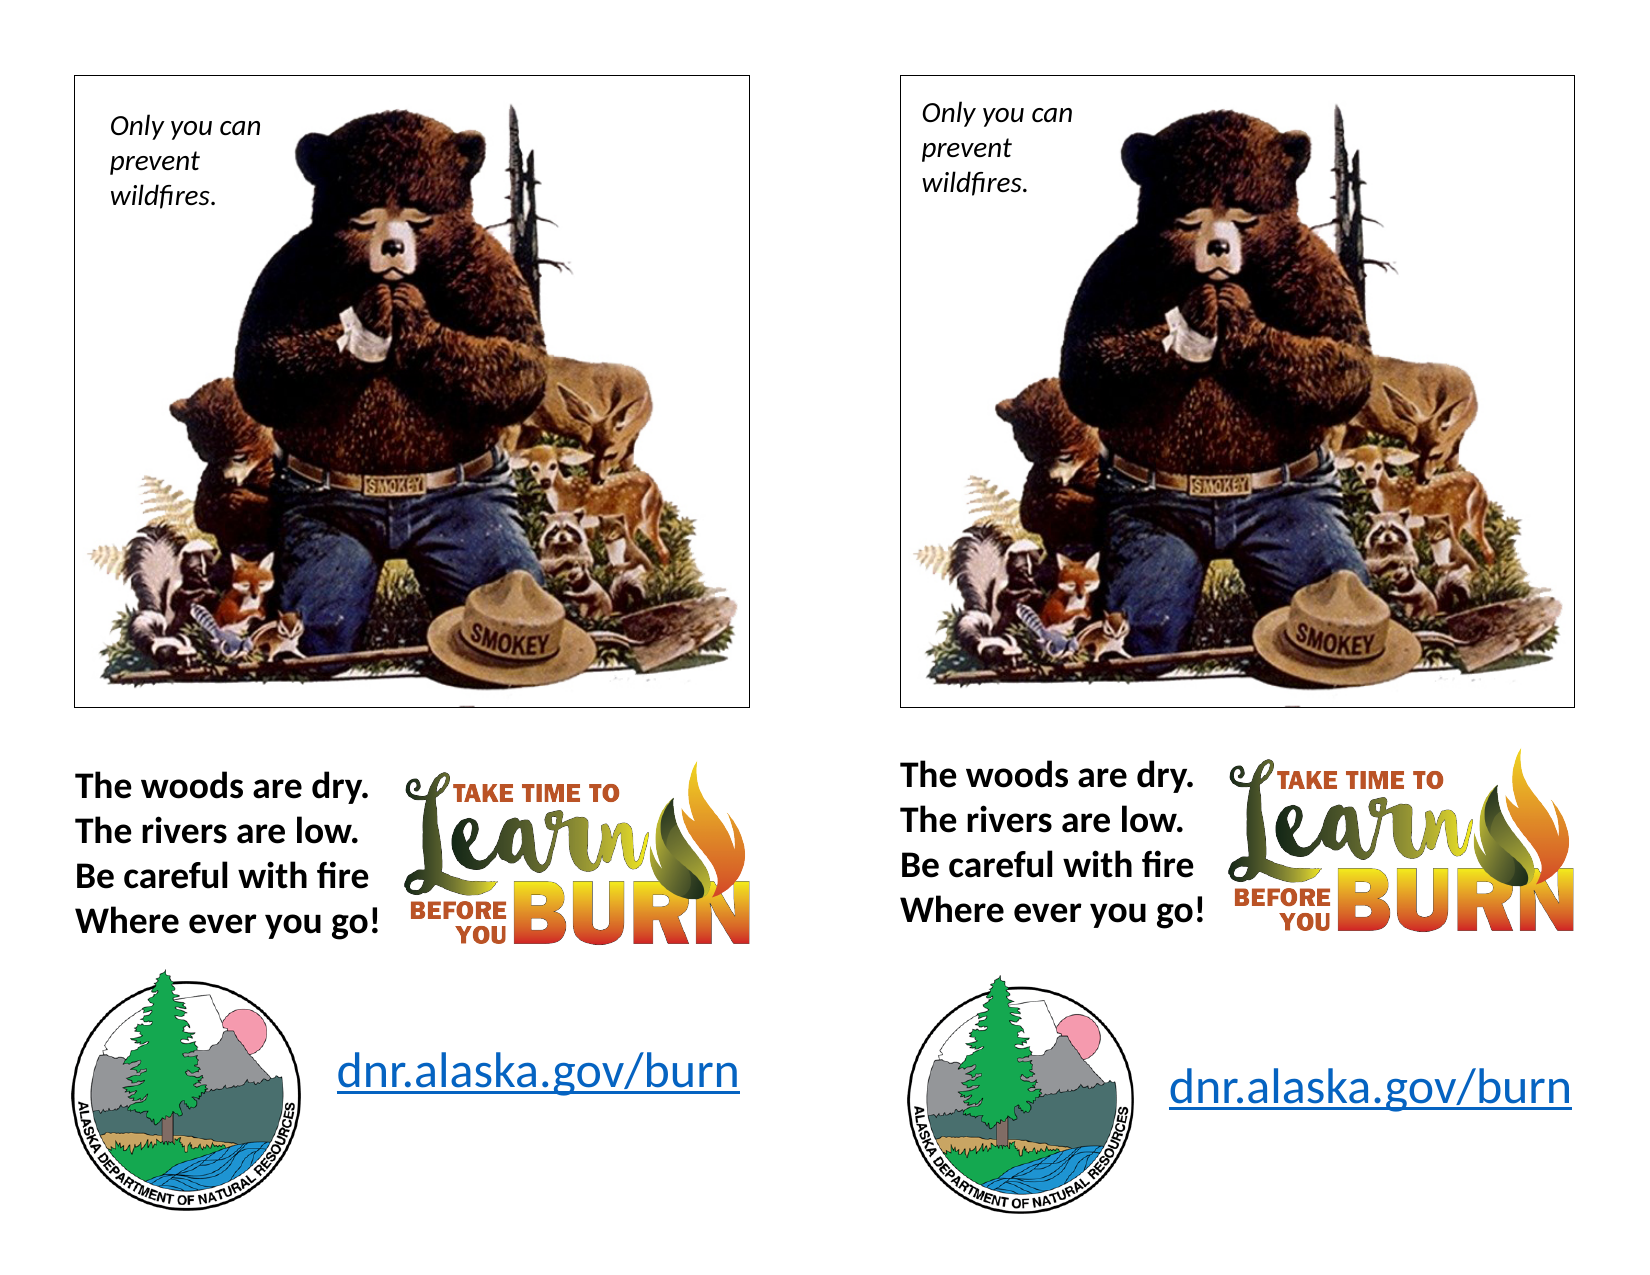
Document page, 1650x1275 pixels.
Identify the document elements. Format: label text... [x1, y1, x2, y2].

text_box dnr.alaska.gov/burn [321, 1029, 771, 1105]
picture [74, 74, 750, 708]
text_box dnr.alaska.gov/burn [1154, 1046, 1604, 1121]
text_box The woods are dry. The rivers are low. Be careful with fire Where ever you go! [900, 749, 1258, 947]
picture [899, 74, 1575, 708]
picture [404, 760, 754, 950]
picture [71, 969, 301, 1211]
text_box The woods are dry. The rivers are low. Be careful with fire Where ever you go! [75, 761, 404, 942]
picture [906, 975, 1134, 1214]
picture [1228, 747, 1578, 937]
